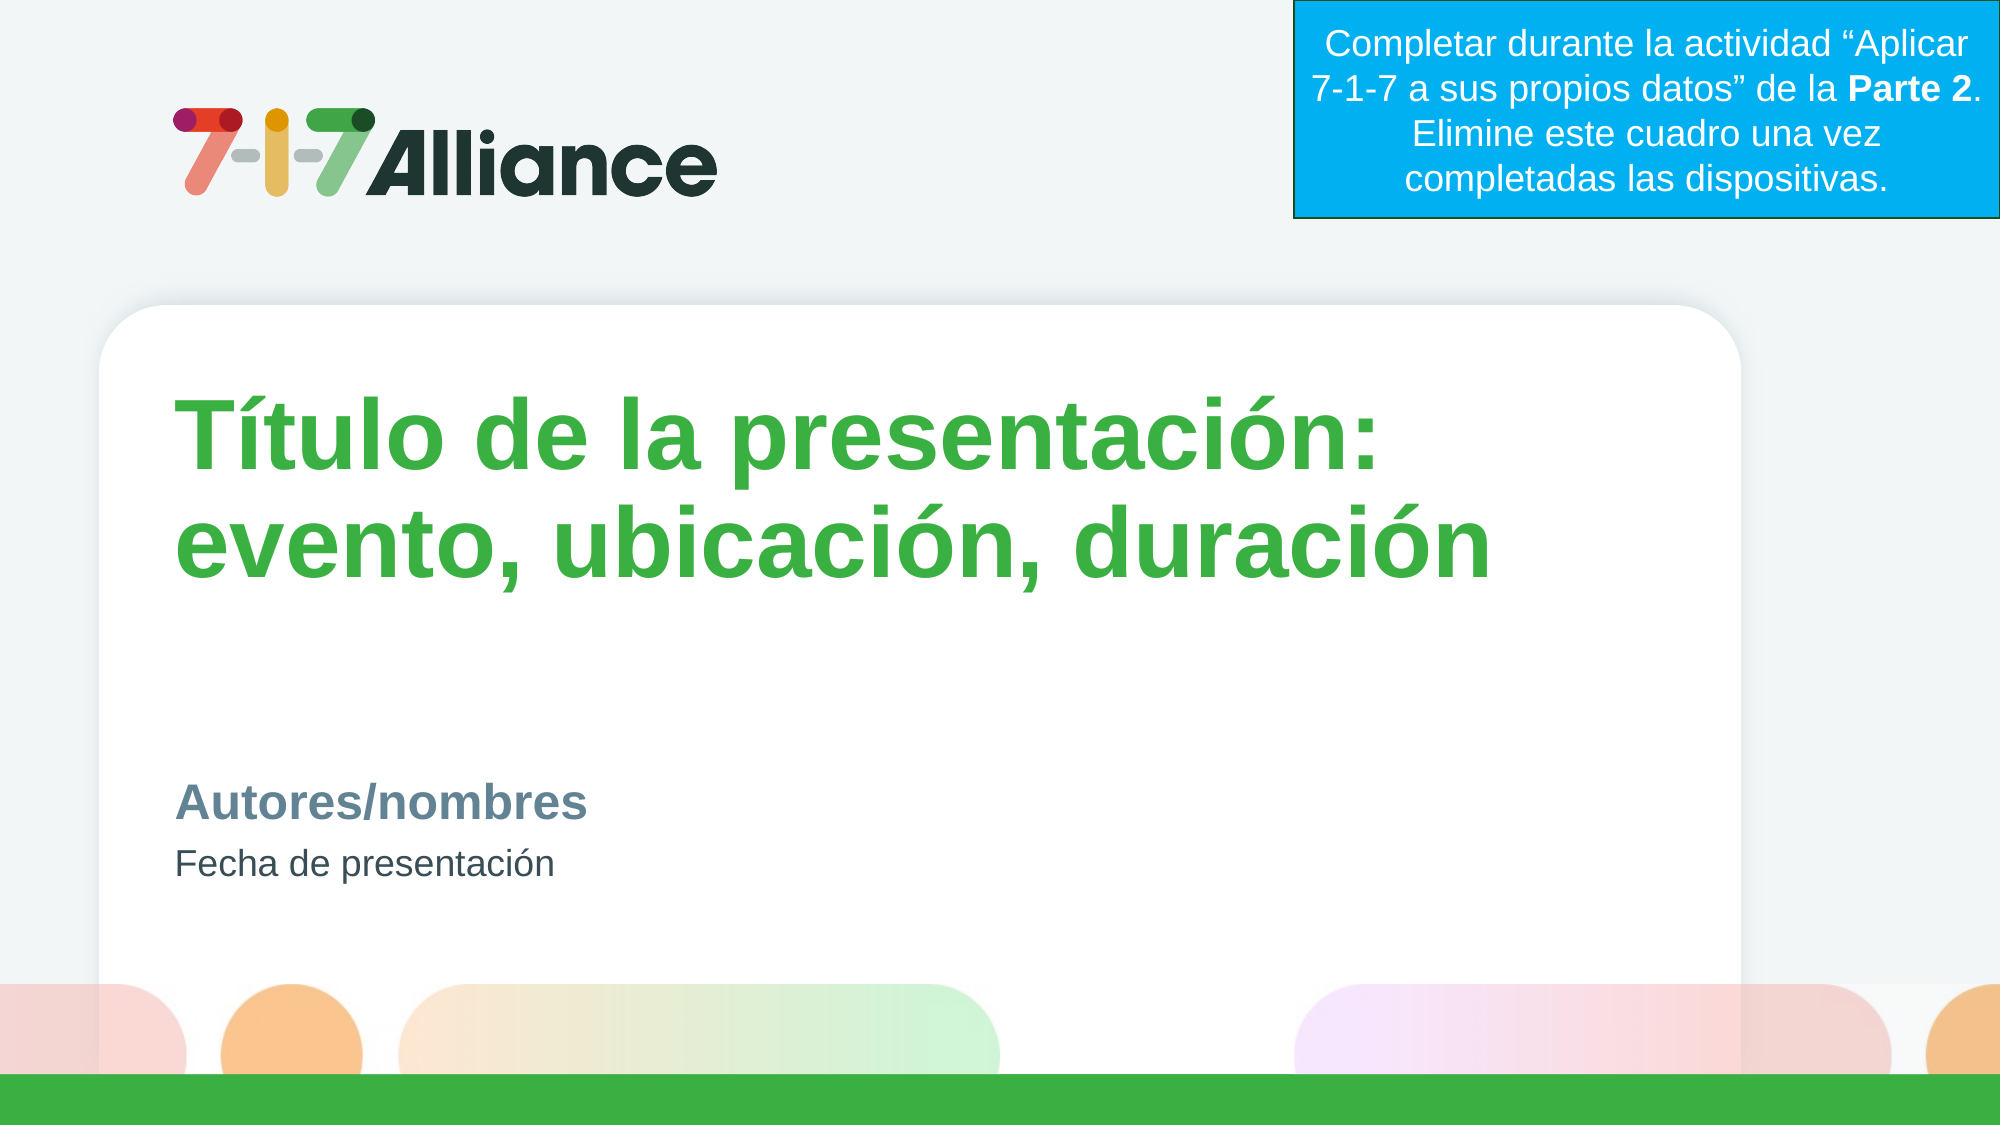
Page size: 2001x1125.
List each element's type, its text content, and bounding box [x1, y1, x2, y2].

list Autores/nombres [174, 741, 1660, 831]
text_box Completar durante la actividad “Aplicar 7-1-7 a sus propios datos” de la Parte 2. Elimine este cuadro una vez completadas las dispositivas. [1293, 0, 2000, 219]
picture [173, 108, 717, 197]
list Título de la presentación: evento, ubicación, duración [174, 383, 1679, 693]
list Fecha de presentación [174, 844, 1675, 937]
